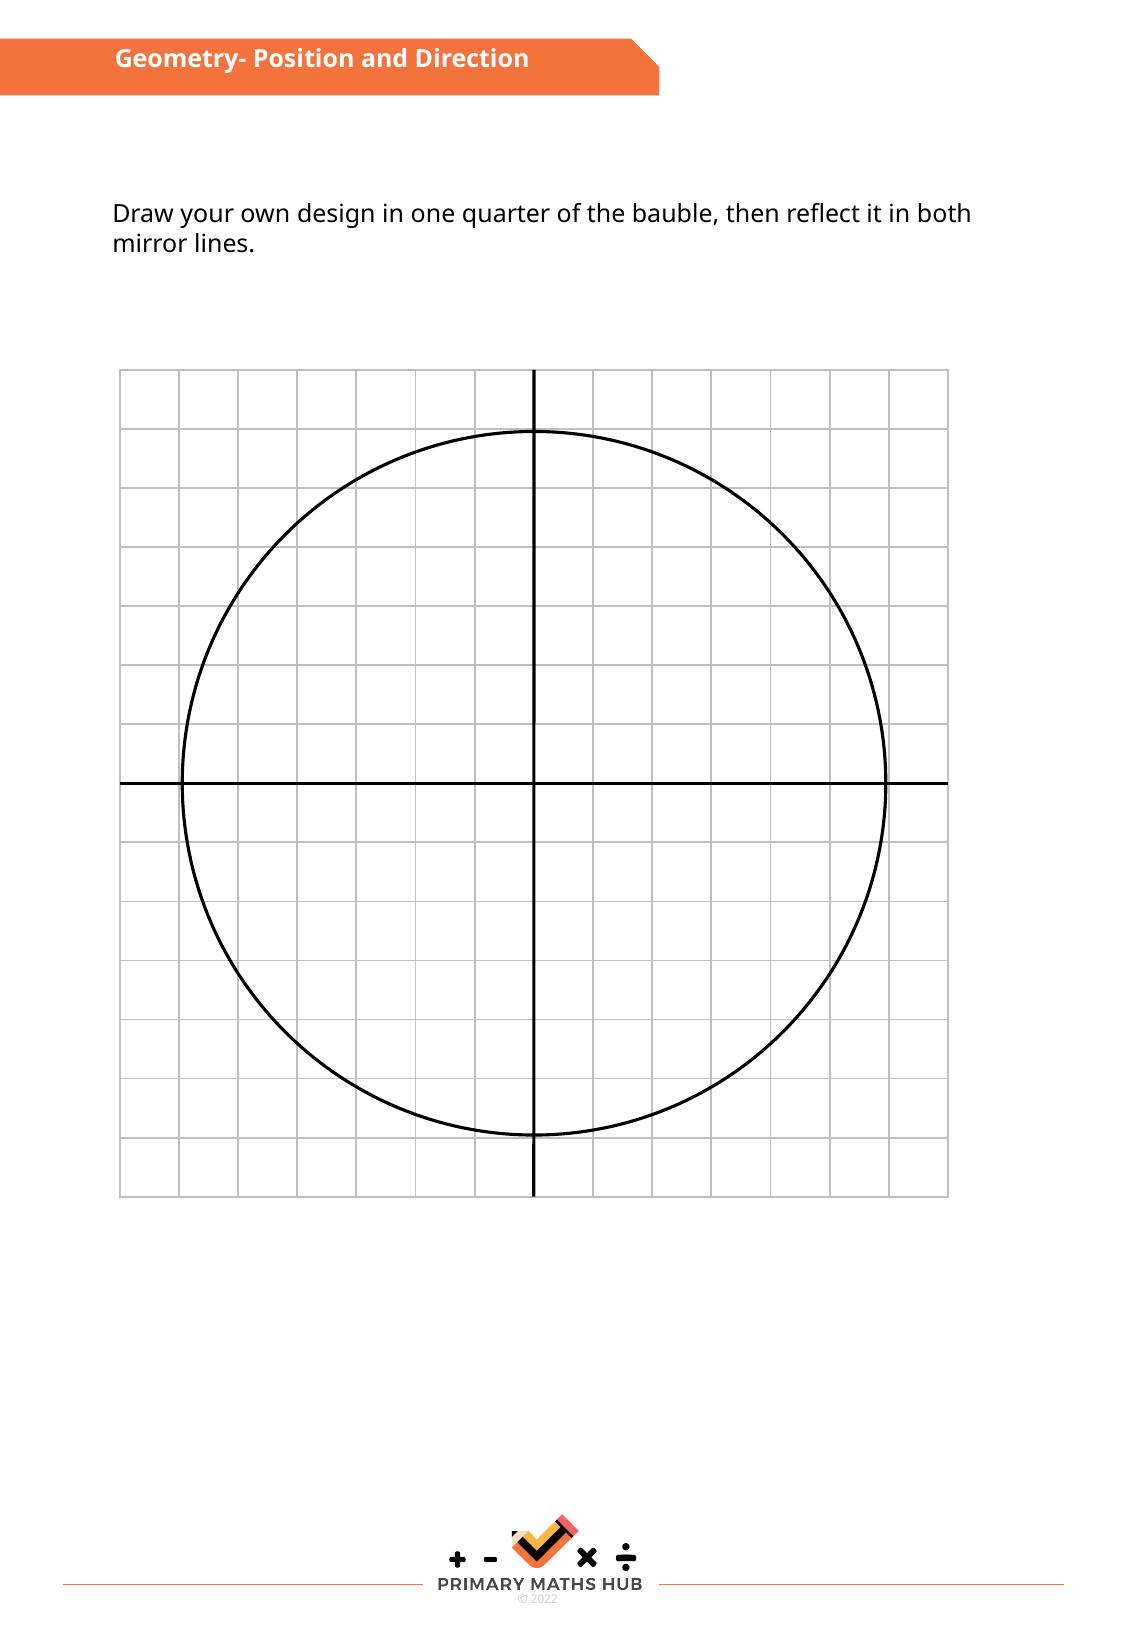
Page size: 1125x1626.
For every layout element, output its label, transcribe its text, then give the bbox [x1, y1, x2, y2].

table_cell [890, 902, 947, 960]
table_header [771, 371, 829, 428]
table_header [416, 371, 474, 428]
table_cell [416, 1117, 474, 1137]
table_cell [357, 430, 415, 477]
picture [432, 1512, 648, 1597]
table_cell [298, 1079, 355, 1137]
text_box Geometry- Position and Direction [0, 37, 661, 97]
table_cell [890, 607, 947, 664]
table_cell [239, 489, 296, 546]
table_cell [180, 725, 185, 782]
text_box [181, 430, 534, 783]
table_cell [121, 548, 178, 605]
table_cell [840, 902, 888, 960]
table_cell [476, 1139, 532, 1196]
table_cell [121, 666, 178, 723]
table_cell [298, 430, 355, 487]
table_cell [180, 961, 237, 1019]
table_header [536, 371, 592, 428]
table_cell [831, 1079, 888, 1137]
table_cell [890, 843, 947, 901]
table_cell [121, 1079, 178, 1137]
table_cell [357, 1090, 415, 1137]
table_cell [357, 1139, 415, 1196]
table_cell [867, 843, 888, 901]
table_cell [121, 1139, 178, 1196]
table_cell [653, 430, 710, 476]
table_cell [798, 548, 829, 588]
table_cell [121, 1020, 178, 1078]
table_cell [890, 548, 947, 605]
text_box Draw your own design in one quarter of the bauble, then reflect it in both mirror lines. [97, 189, 1064, 265]
table_cell [890, 1079, 947, 1137]
table_header [653, 371, 710, 428]
table_cell [771, 1020, 829, 1078]
table_cell [476, 1132, 527, 1137]
table_cell [841, 607, 888, 664]
table_cell [180, 843, 201, 901]
table_cell [831, 1139, 888, 1196]
text_box [535, 430, 887, 783]
table_header [239, 371, 296, 428]
table_cell [594, 1117, 651, 1137]
table_cell [883, 725, 888, 782]
table_cell [831, 1020, 888, 1078]
table_cell [712, 430, 770, 487]
table_header [298, 371, 355, 428]
text_box [181, 784, 534, 1137]
table_cell [121, 489, 178, 546]
table_cell [416, 430, 474, 450]
table_header [476, 371, 532, 428]
table_cell [890, 1020, 947, 1078]
table_header [712, 371, 770, 428]
table_cell [121, 902, 178, 960]
table_cell [890, 489, 947, 546]
table_cell [239, 548, 270, 588]
table_cell [239, 1139, 296, 1196]
table_cell [121, 961, 178, 1019]
table_cell [653, 1090, 710, 1137]
table_cell [868, 666, 888, 723]
table_cell [771, 489, 829, 546]
table_cell [298, 1047, 338, 1078]
text_box [535, 784, 887, 1137]
table_cell [180, 1020, 237, 1078]
table_cell [831, 548, 888, 605]
table_cell [180, 430, 237, 487]
table_cell [180, 548, 237, 605]
table_header [357, 371, 415, 428]
table_cell [771, 430, 829, 487]
table_cell [121, 430, 178, 487]
table_cell [121, 843, 178, 901]
table_cell [121, 725, 178, 782]
table_cell [180, 785, 185, 841]
table_cell [298, 1139, 355, 1196]
table_cell [798, 979, 829, 1019]
table_cell [883, 785, 888, 841]
table_cell [890, 961, 947, 1019]
table_cell [121, 785, 178, 841]
table_cell [831, 961, 888, 1019]
text_box © 2022 [429, 1584, 646, 1614]
table_cell [239, 979, 270, 1019]
table_cell [771, 1079, 829, 1137]
table_header [594, 371, 651, 428]
table_cell [180, 666, 200, 723]
table_cell [180, 1139, 237, 1196]
table_cell [416, 1139, 474, 1196]
table_cell [594, 430, 651, 450]
table_cell [890, 1139, 947, 1196]
table_cell [180, 902, 228, 960]
table_header [180, 371, 237, 428]
table_cell [121, 607, 178, 664]
table_cell [712, 1079, 770, 1137]
table_cell [239, 1020, 296, 1078]
table_header [890, 371, 947, 428]
table_cell [653, 1139, 710, 1196]
table_cell [890, 725, 947, 782]
table_header [831, 371, 888, 428]
table_cell [541, 1132, 592, 1137]
table_cell [831, 430, 888, 487]
table_cell [536, 1139, 592, 1196]
table_cell [594, 1139, 651, 1196]
table_cell [180, 1079, 237, 1137]
table_cell [239, 1079, 296, 1137]
table_cell [890, 666, 947, 723]
table_cell [731, 489, 770, 520]
table_header [121, 371, 178, 428]
table_cell [555, 430, 592, 435]
table_cell [890, 785, 947, 841]
table_cell [239, 430, 296, 487]
table_cell [730, 1047, 770, 1078]
table_cell [831, 489, 888, 546]
table_cell [180, 489, 237, 546]
table_cell [298, 489, 337, 520]
table_cell [476, 430, 514, 435]
table_cell [712, 1139, 770, 1196]
table_cell [771, 1139, 829, 1196]
table_cell [890, 430, 947, 487]
table_cell [180, 607, 227, 664]
